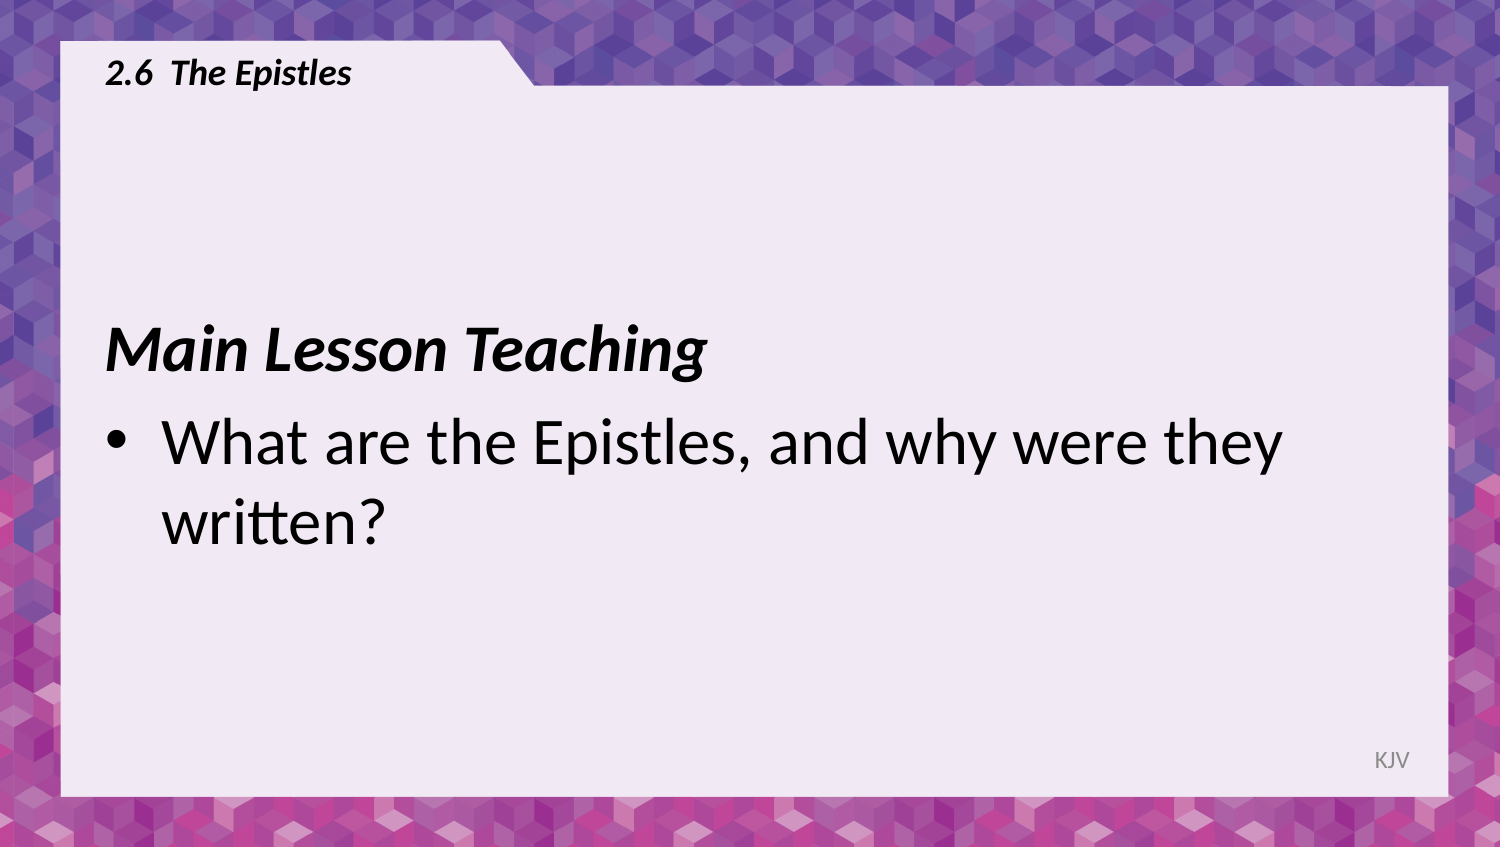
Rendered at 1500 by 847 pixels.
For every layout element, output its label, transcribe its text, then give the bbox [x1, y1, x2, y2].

picture [0, 0, 1500, 847]
list Main Lesson Teaching What are the Epistles, and why were they written? [89, 141, 1403, 722]
footer KJV [950, 736, 1425, 782]
title 2.6 The Epistles [89, 33, 1420, 108]
